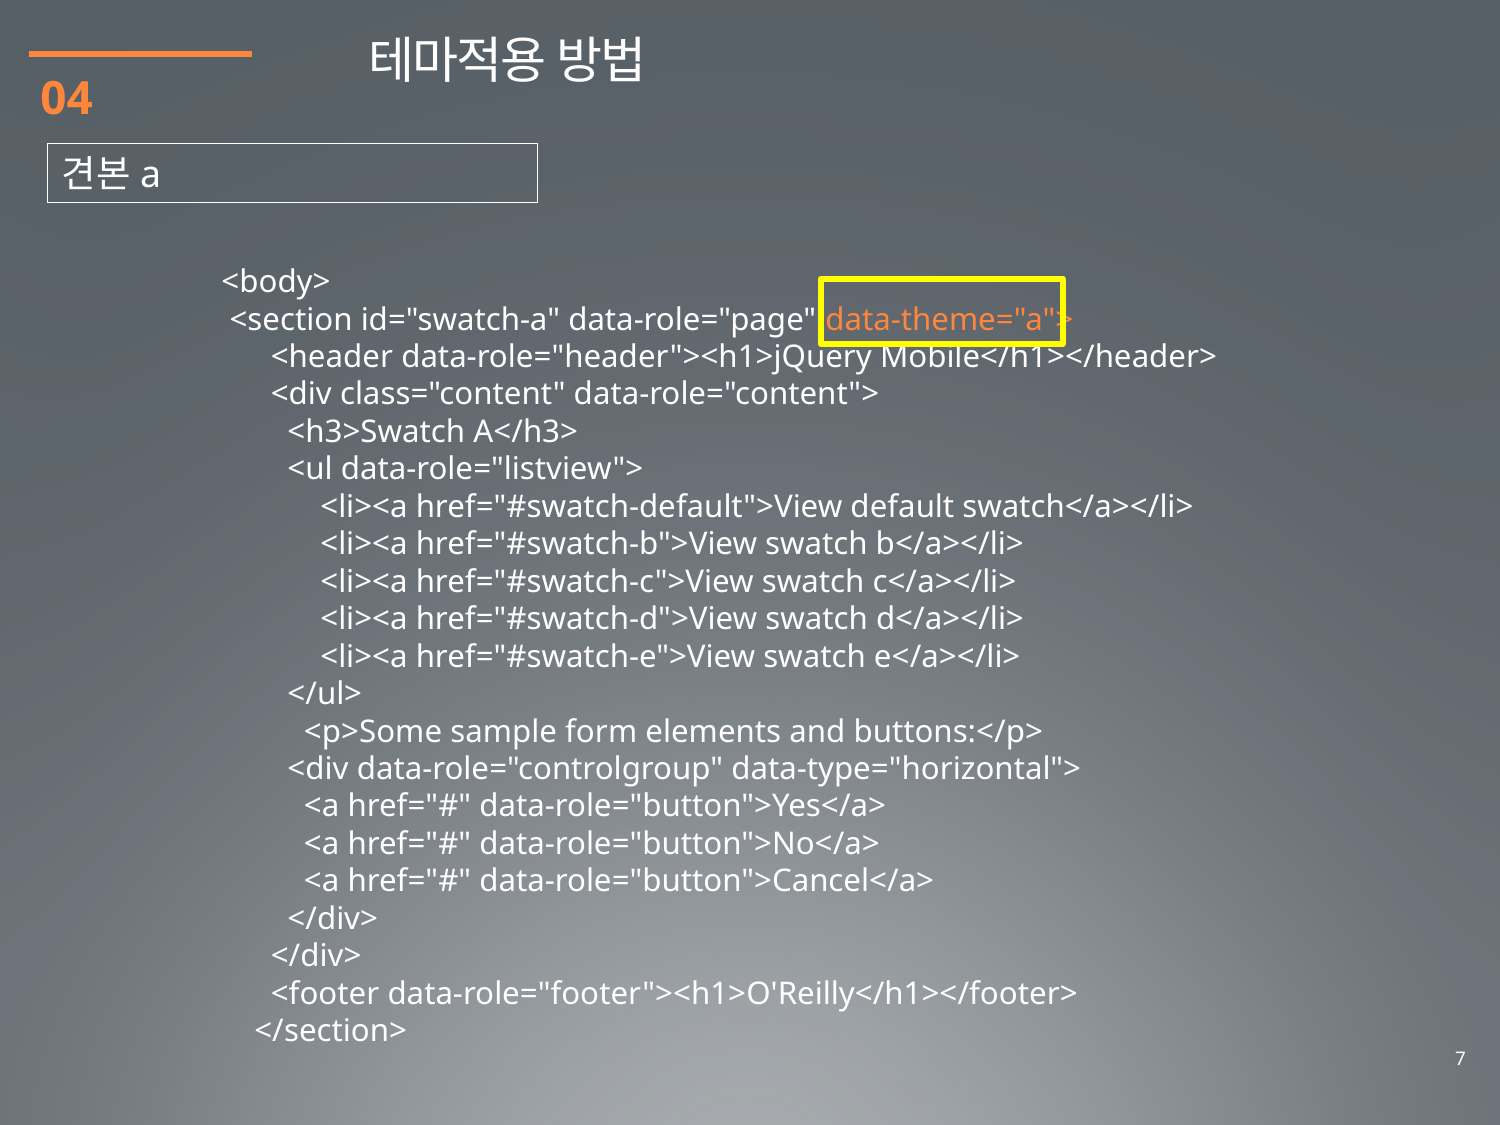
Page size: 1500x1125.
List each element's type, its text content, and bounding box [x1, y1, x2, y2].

text_box 견본a [47, 143, 538, 203]
picture [0, 0, 1500, 1125]
text_box <body> <section id="swatch-a" data-role="page" data-theme="a"> <header data-role="header"><h1>jQuery Mobile</h1></header> <div class="content" data-role="content"> <h3>Swatch A</h3> <ul data-role="listview"> <li><a href="#swatch-default">View default swatch</a></li> <li><a href="#swatch-b">View swatch b</a></li> <li><a href="#swatch-c">View swatch c</a></li> <li><a href="#swatch-d">View swatch d</a></li> <li><a href="#swatch-e">View swatch e</a></li> </ul> <p>Some sample form elements and buttons:</p> <div data-role="controlgroup" data-type="horizontal"> <a href="#" data-role="button">Yes</a> <a href="#" data-role="button">No</a> <a href="#" data-role="button">Cancel</a> </div> </div> <footer data-role="footer"><h1>O'Reilly</h1></footer> </section> [206, 254, 1500, 1056]
title 테마적용 방법 [353, 21, 1435, 167]
text_box [819, 277, 1065, 346]
text_box 04 [25, 61, 108, 132]
